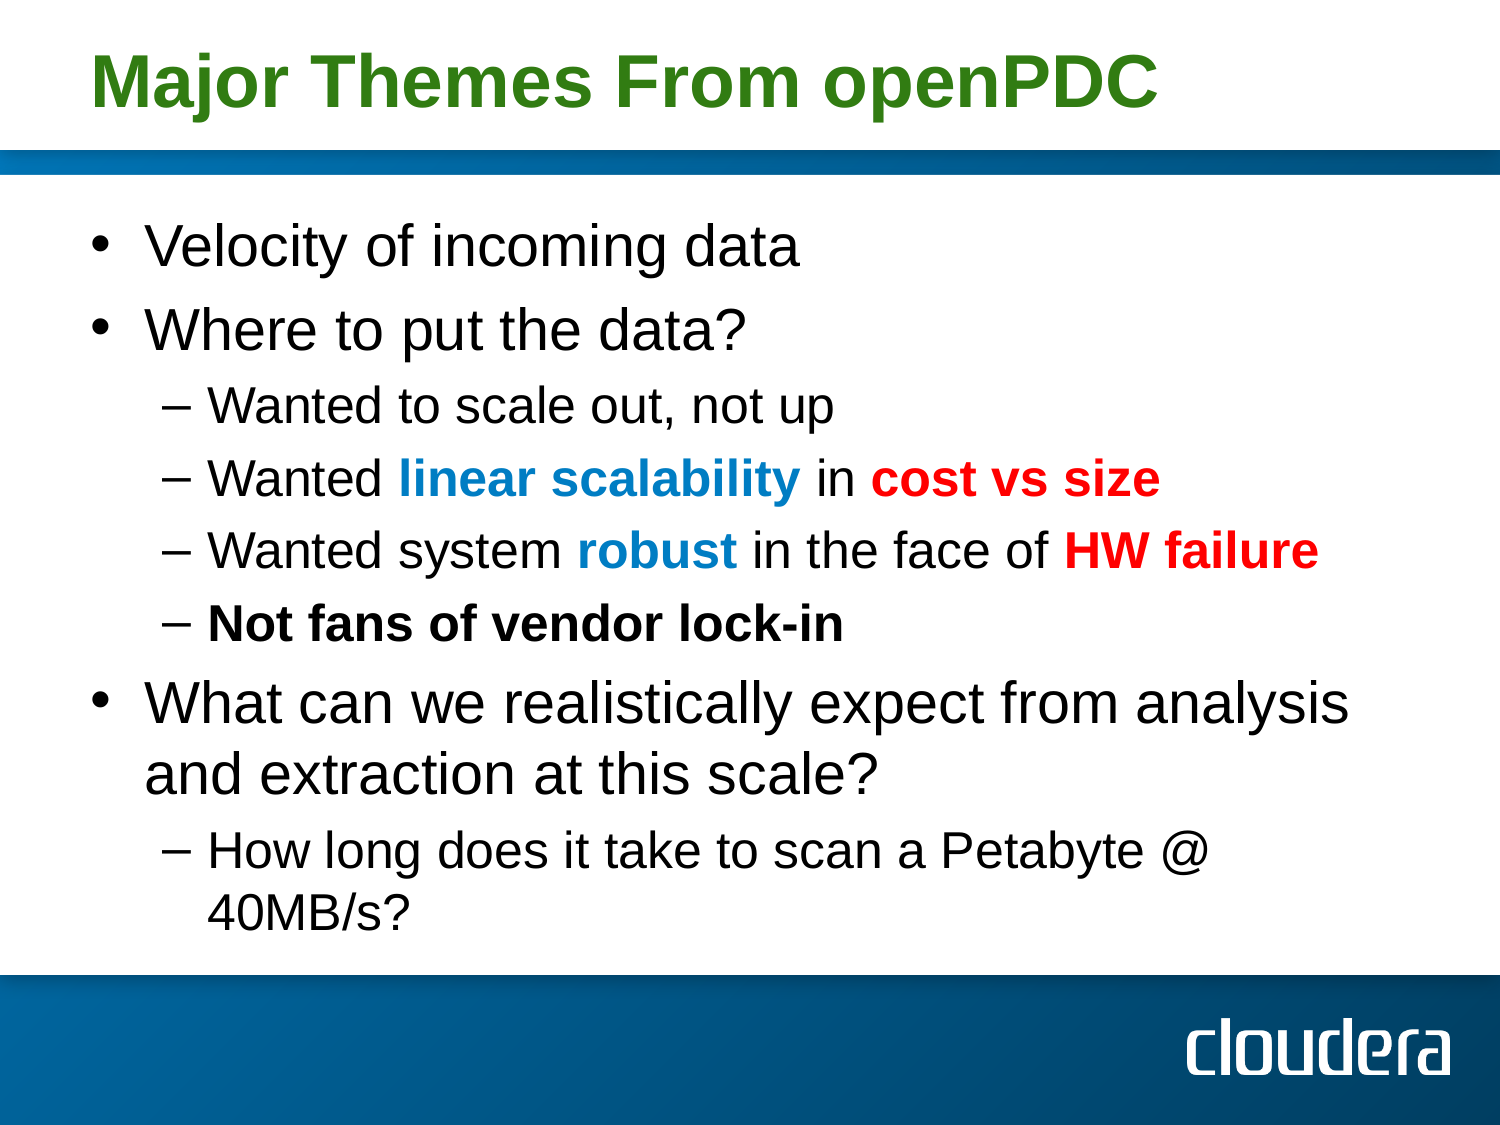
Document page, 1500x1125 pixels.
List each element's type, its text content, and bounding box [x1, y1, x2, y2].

list Velocity of incoming data Where to put the data? Wanted to scale out, not up Wanted linear scalability in cost vs size Wanted system robust in the face of HW failure Not fans of vendor lock-in What can we realistically expect from analysis and extraction at this scale? How long does it take to scan a Petabyte @ 40MB/s? [75, 200, 1425, 950]
title Major Themes From openPDC [75, 24, 1425, 130]
picture [1187, 1018, 1450, 1075]
